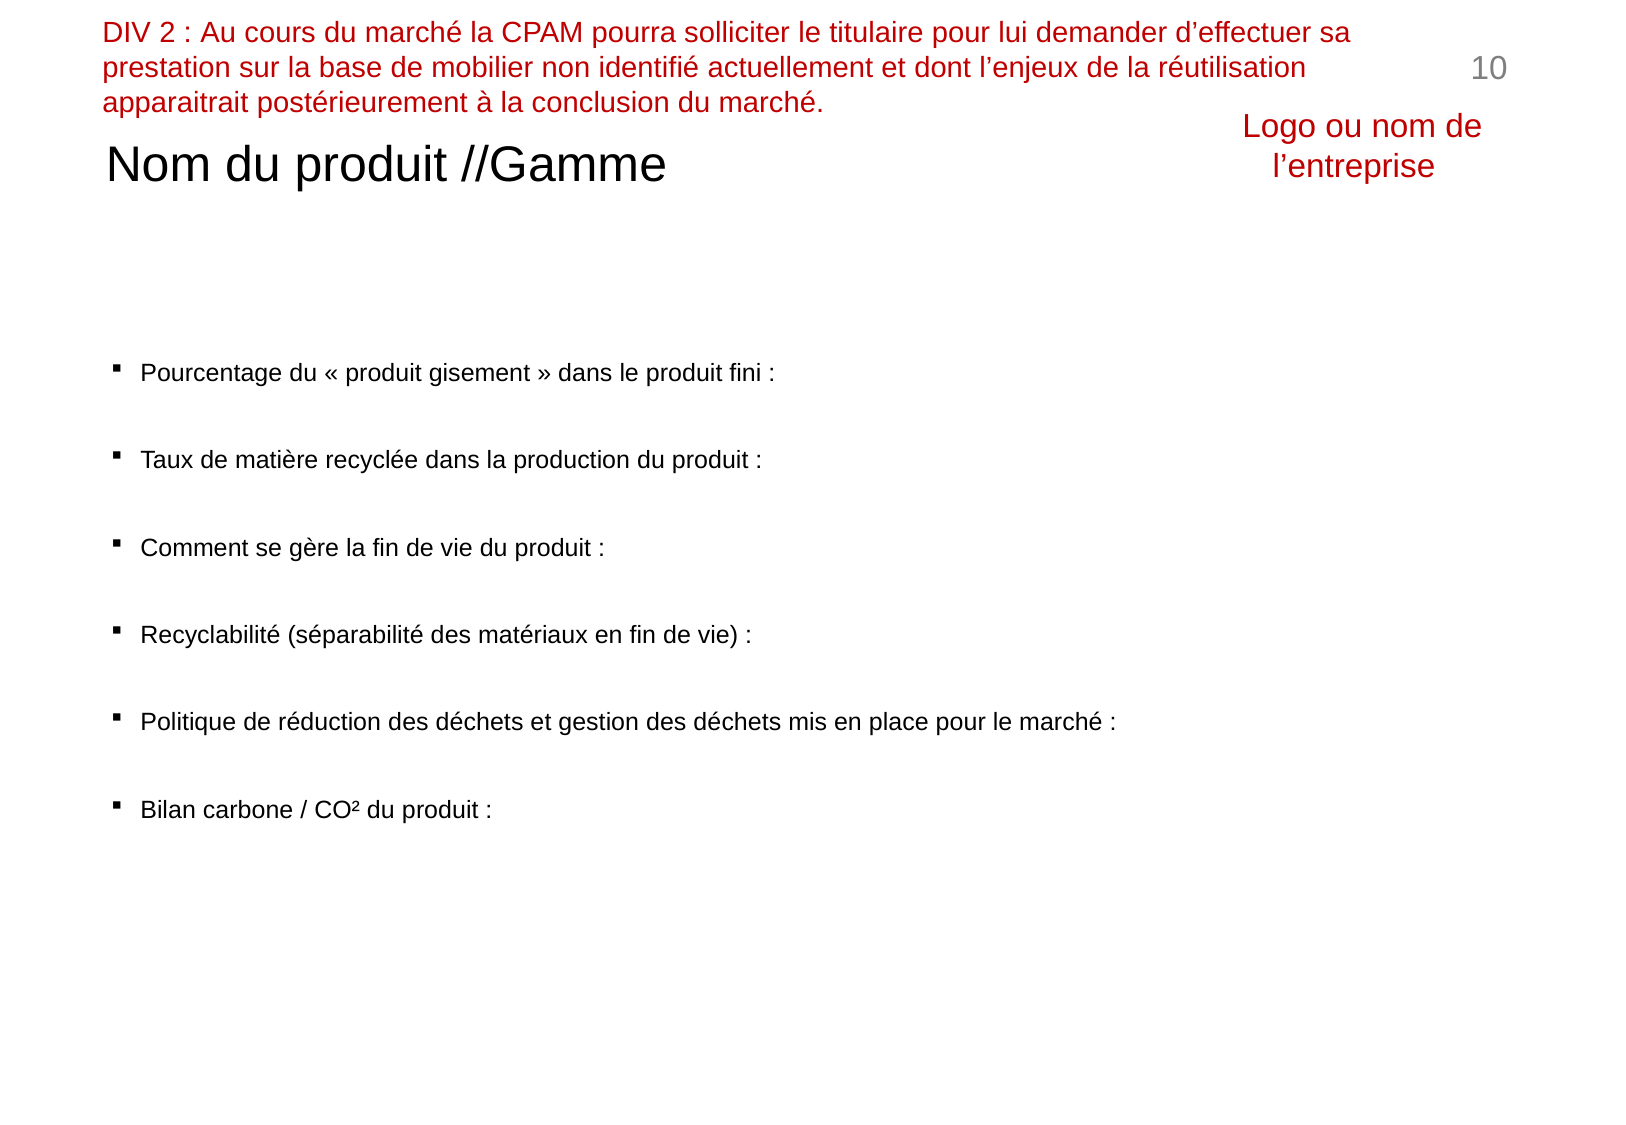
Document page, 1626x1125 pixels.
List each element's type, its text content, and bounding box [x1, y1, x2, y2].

title DIV 2 : Au cours du marché la CPAM pourra solliciter le titulaire pour lui demander d’effectuer sa prestation sur la base de mobilier non identifié actuellement et dont l’enjeux de la réutilisation apparaitrait postérieurement à la conclusion du marché. [102, 19, 1426, 109]
text_box Logo ou nom de l’entreprise [1141, 91, 1567, 197]
list Nom du produit //Gamme [91, 109, 1523, 215]
slide_number 10 [1426, 19, 1523, 91]
text_box Pourcentage du « produit gisement » dans le produit fini : Taux de matière recyclée dans la production du produit : Comment se gère la fin de vie du produit : Recyclabilité (séparabilité des matériaux en fin de vie) : Politique de réduction des déchets et gestion des déchets mis en place pour le marché : Bilan carbone / CO² du produit : [81, 304, 1333, 1067]
